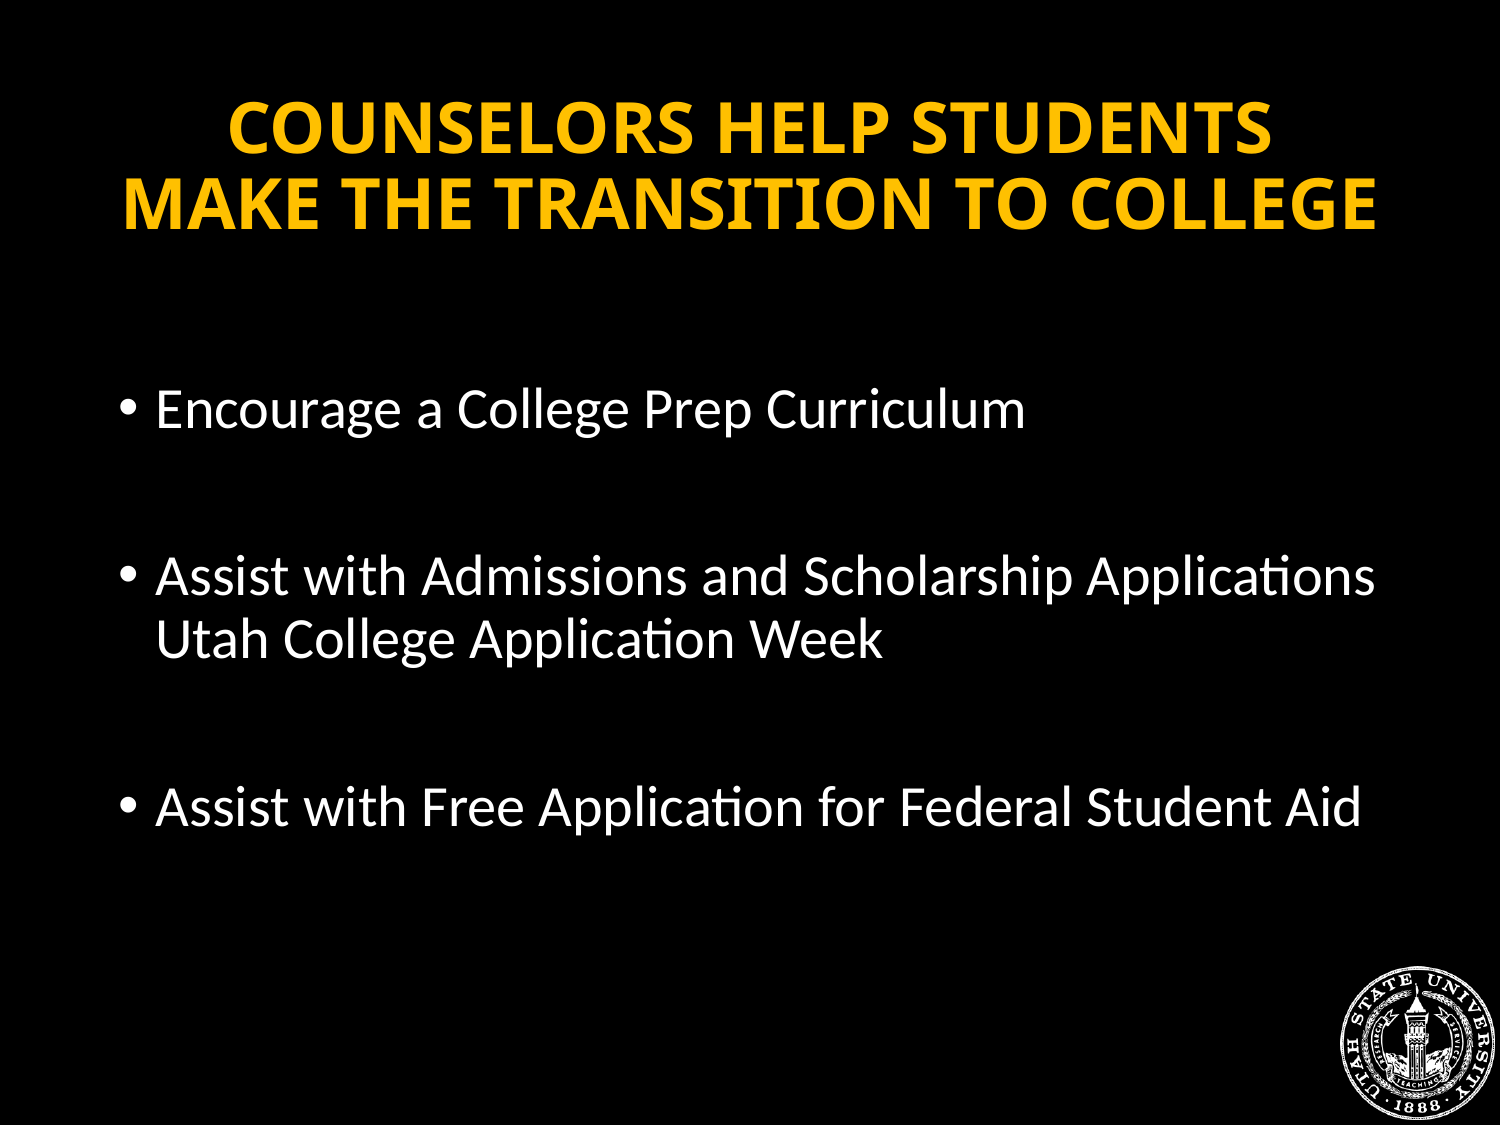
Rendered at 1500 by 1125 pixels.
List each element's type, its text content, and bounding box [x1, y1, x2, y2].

picture [1340, 966, 1496, 1120]
title Counselors Help Students Make the Transition to College [103, 59, 1397, 278]
list Encourage a College Prep Curriculum Assist with Admissions and Scholarship Applications Utah College Application Week Assist with Free Application for Federal Student Aid [103, 370, 1397, 912]
